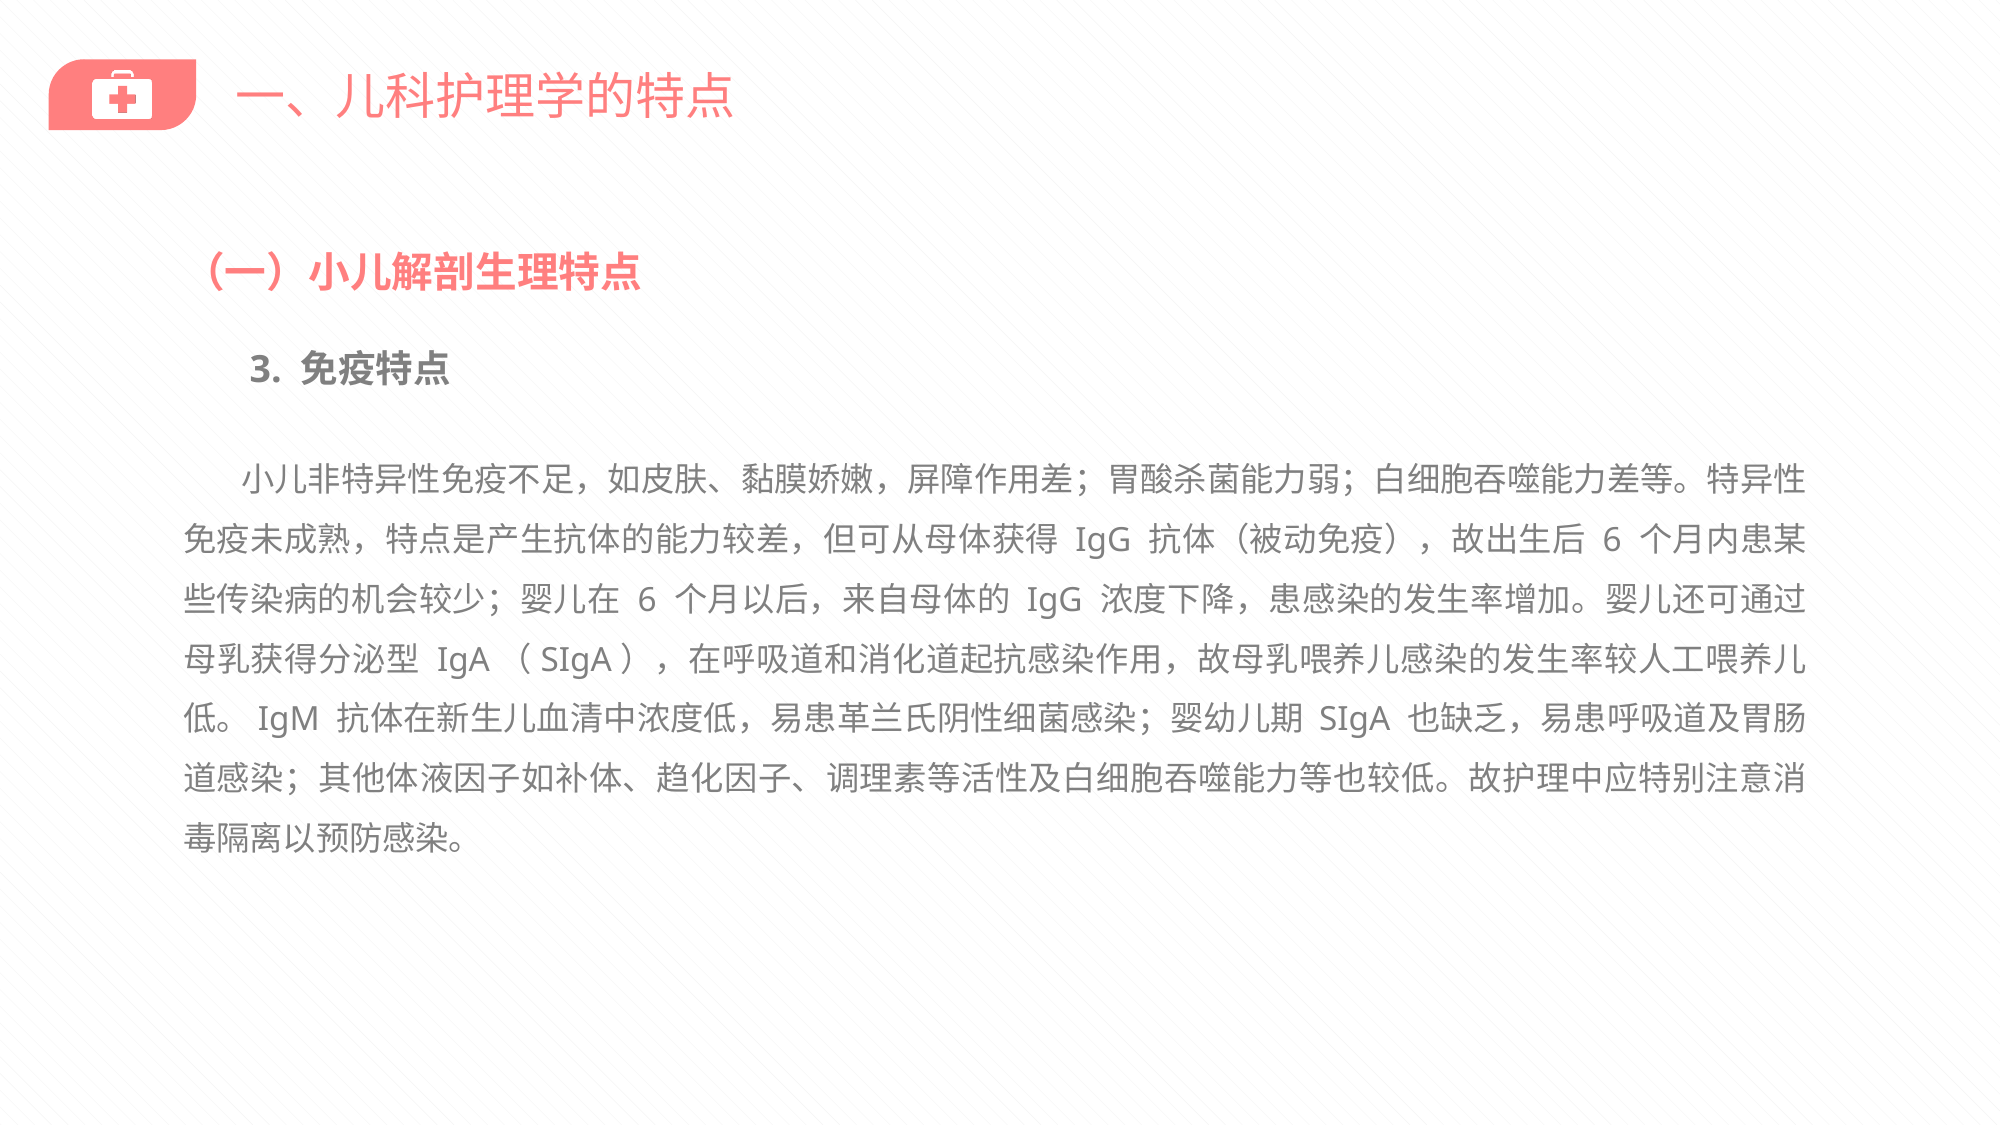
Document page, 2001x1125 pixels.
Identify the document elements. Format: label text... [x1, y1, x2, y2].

text_box （一）小儿解剖生理特点 [168, 238, 1822, 304]
text_box 小儿非特异性免疫不足，如皮肤、黏膜娇嫩，屏障作用差；胃酸杀菌能力弱；白细胞吞噬能力差等。特异性免疫未成熟，特点是产生抗体的能力较差，但可从母体获得 IgG 抗体（被动免疫），故出生后 6 个月内患某些传染病的机会较少；婴儿在 6 个月以后，来自母体的 IgG 浓度下降，患感染的发生率增加。婴儿还可通过母乳获得分泌型 IgA（SIgA），在呼吸道和消化道起抗感染作用，故母乳喂养儿感染的发生率较人工喂养儿低。IgM 抗体在新生儿血清中浓度低，易患革兰氏阴性细菌感染；婴幼儿期 SIgA 也缺乏，易患呼吸道及胃肠道感染；其他体液因子如补体、趋化因子、调理素等活性及白细胞吞噬能力等也较低。故护理中应特别注意消毒隔离以预防感染。 [168, 430, 1822, 865]
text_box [48, 50, 1934, 139]
text_box 3. 免疫特点 [168, 337, 1822, 397]
